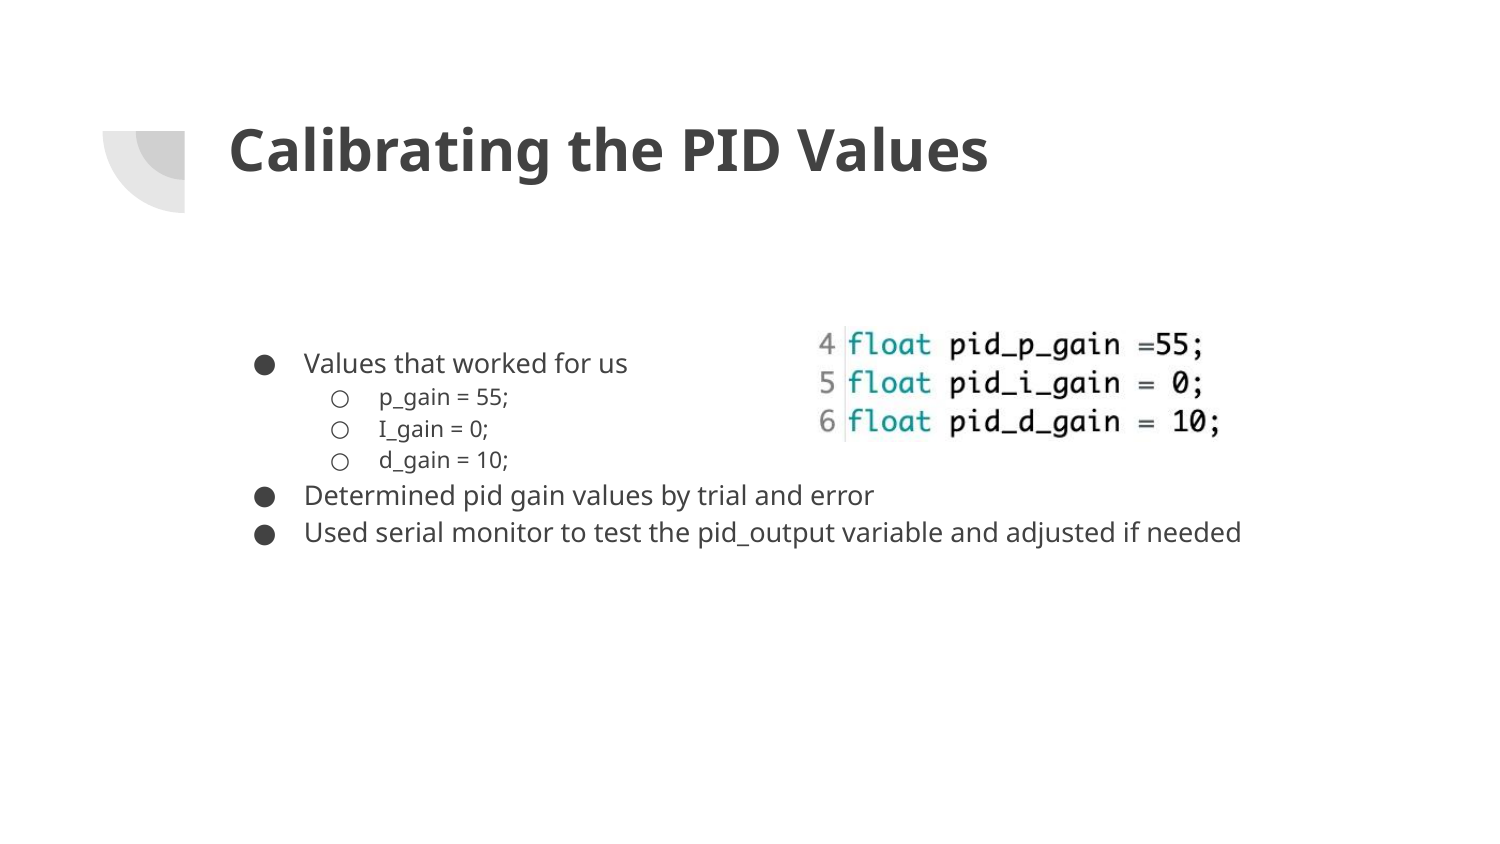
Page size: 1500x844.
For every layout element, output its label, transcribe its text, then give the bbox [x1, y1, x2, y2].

title Calibrating the PID Values [213, 98, 1368, 263]
picture [773, 326, 1425, 442]
list Values that worked for us p_gain = 55; I_gain = 0; d_gain = 10; Determined pid gain values by trial and error Used serial monitor to test the pid_output variable and adjusted if needed [213, 326, 1368, 744]
